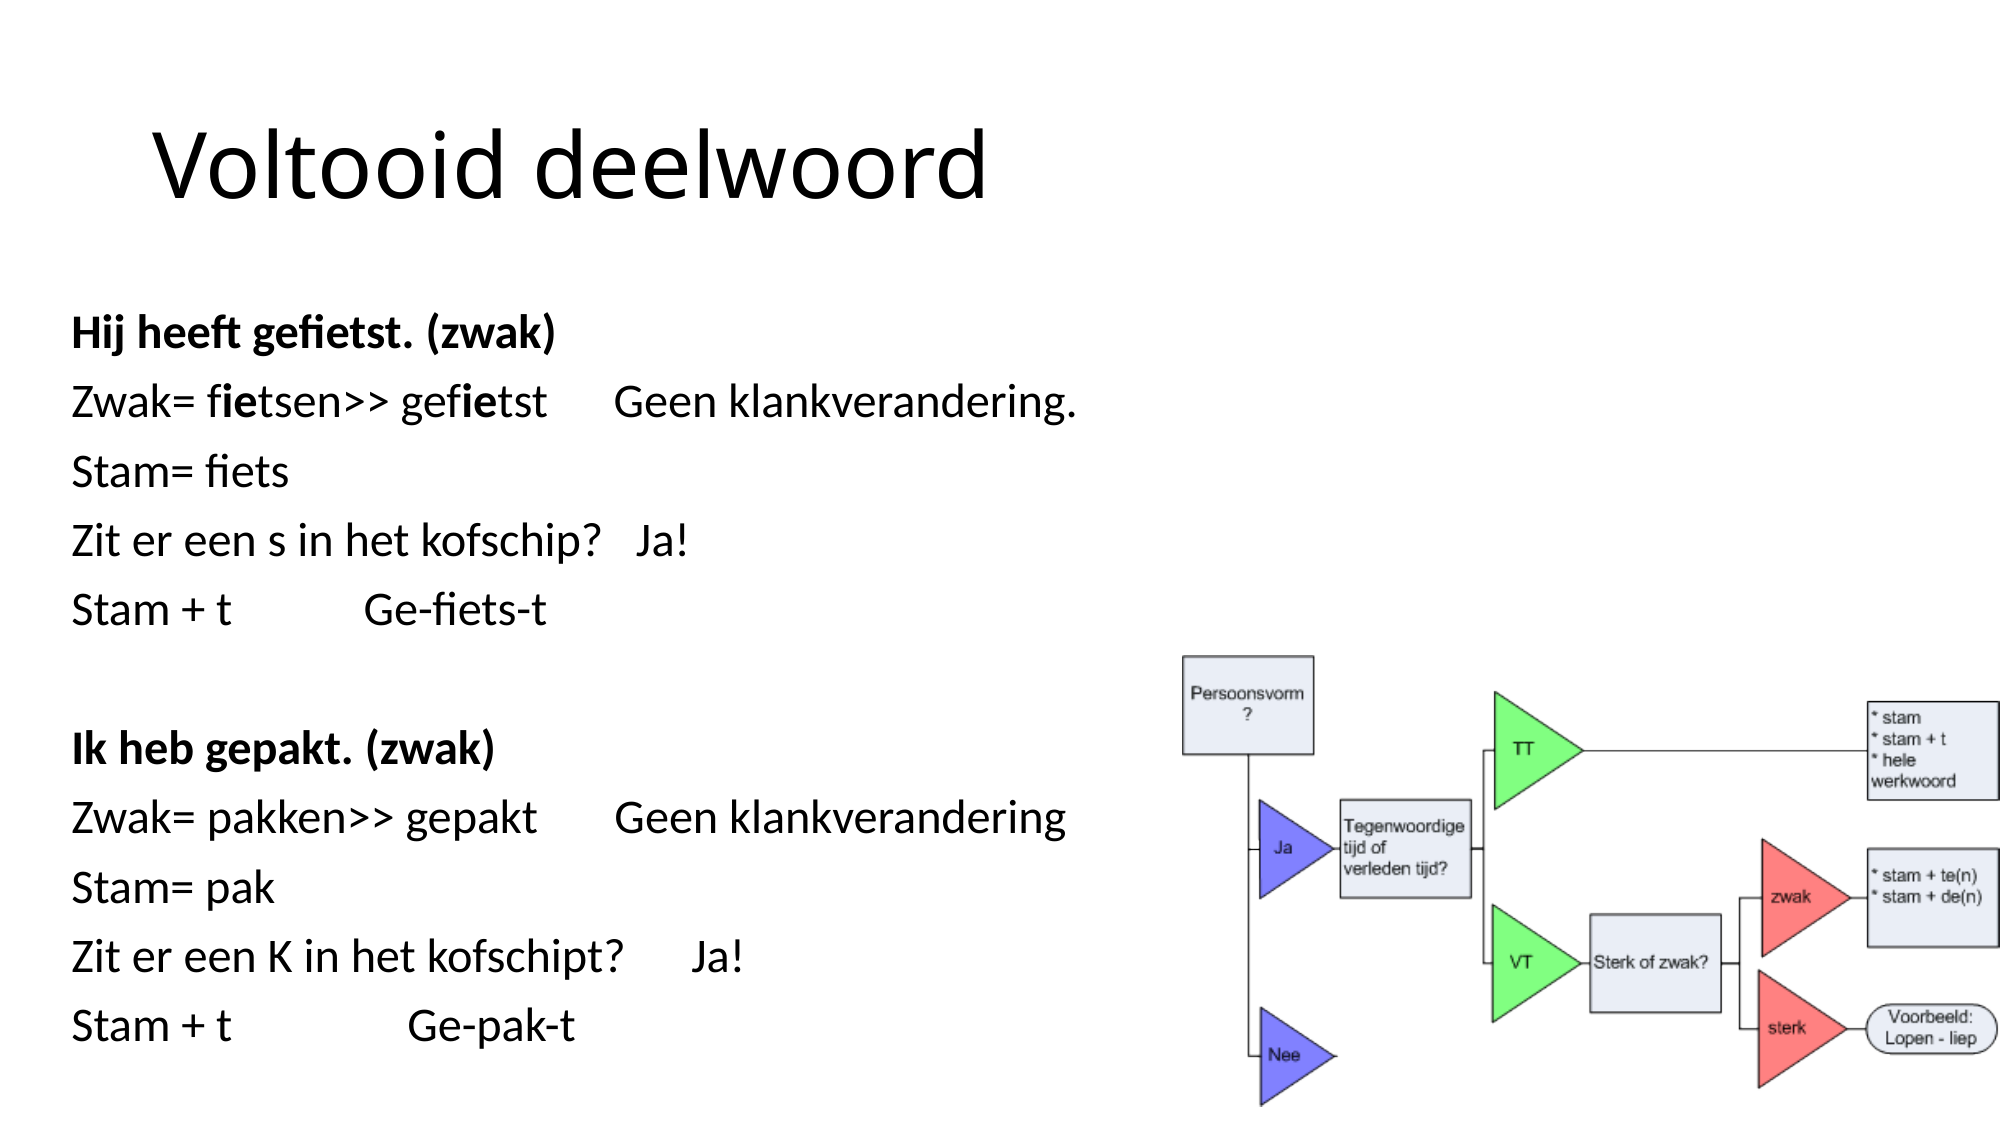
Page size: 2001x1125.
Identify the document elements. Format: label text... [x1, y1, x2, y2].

picture [1182, 655, 2000, 1107]
list Hij heeft gefietst. (zwak) Zwak= fietsen>> gefietst Geen klankverandering. Stam= fiets Zit er een s in het kofschip? Ja! Stam + t Ge-fiets-t Ik heb gepakt. (zwak) Zwak= pakken>> gepakt Geen klankverandering Stam= pak Zit er een K in het kofschipt? Ja! Stam + t Ge-pak-t [56, 299, 1863, 1067]
title Voltooid deelwoord [137, 59, 1863, 278]
